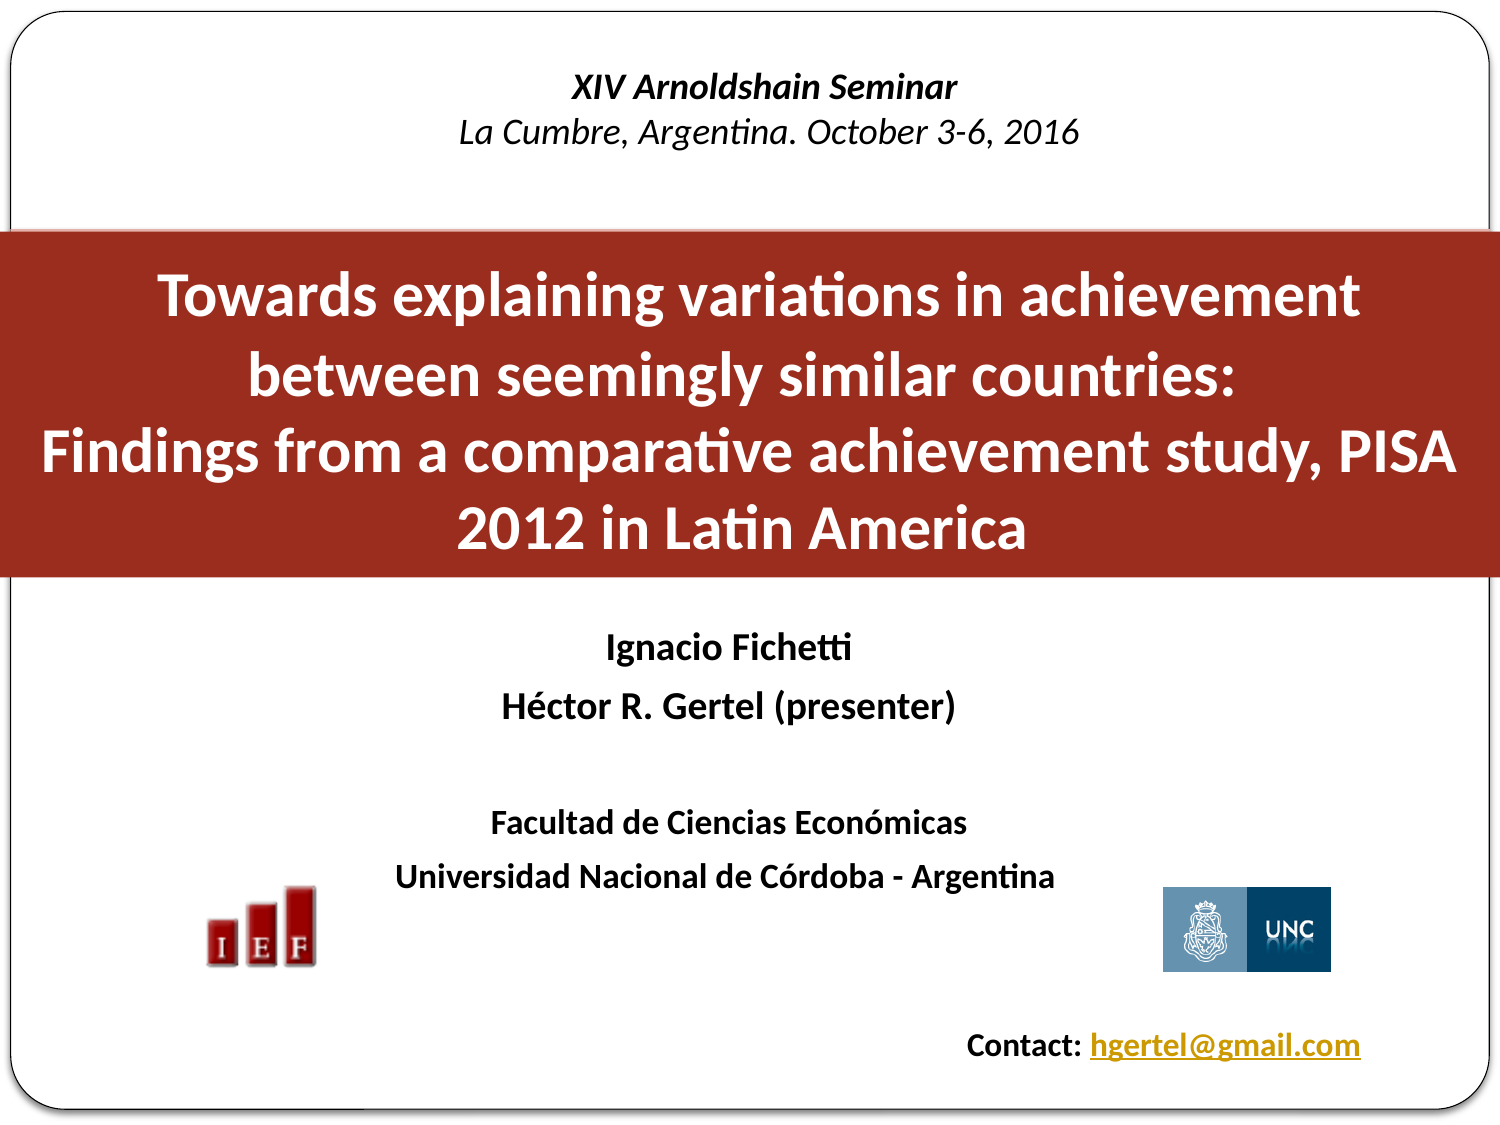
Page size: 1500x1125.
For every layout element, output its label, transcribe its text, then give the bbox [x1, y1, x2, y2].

text_box Ignacio Fichetti Héctor R. Gertel (presenter) Facultad de Ciencias Económicas Universidad Nacional de Córdoba - Argentina [183, 613, 1276, 1024]
title Towards explaining variations in achievement between seemingly similar countries: Findings from a comparative achievement study, PISA 2012 in Latin America [0, 231, 1500, 578]
picture [1163, 886, 1331, 972]
text_box XIV Arnoldshain Seminar La Cumbre, Argentina. October 3-6, 2016 [76, 54, 1471, 160]
picture [187, 876, 337, 973]
text_box Contact: hgertel@gmail.com [952, 1015, 1384, 1070]
